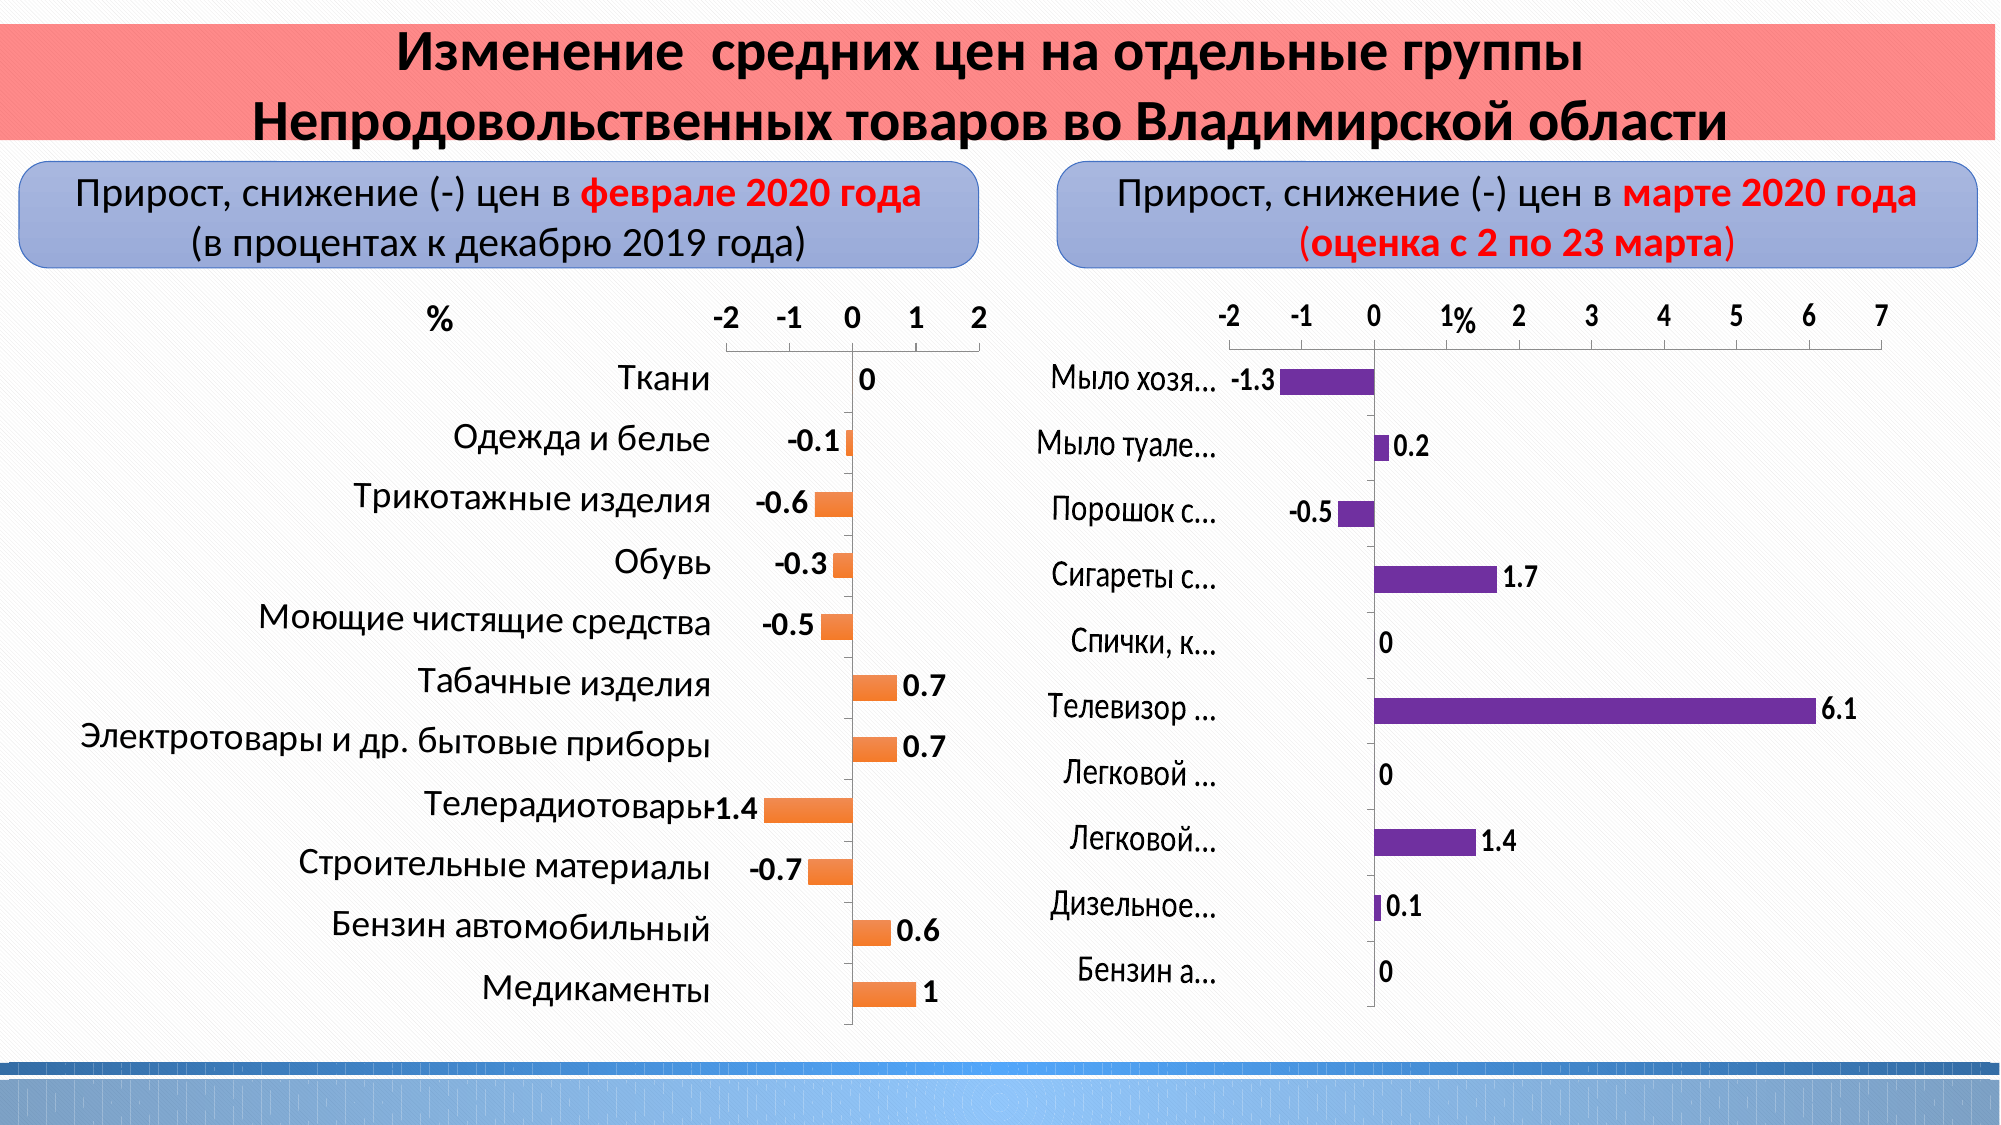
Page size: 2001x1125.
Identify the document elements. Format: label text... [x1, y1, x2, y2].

chart [1035, 291, 1935, 1039]
text_box Прирост, снижение (-) цен в феврале 2020 года (в процентах к декабрю 2019 года) [18, 160, 980, 269]
text_box Прирост, снижение (-) цен в марте 2020 года (оценка с 2 по 23 марта) [1056, 160, 1978, 269]
text_box Изменение средних цен на отдельные группы Непродовольственных товаров во Владимирской области [0, 24, 1996, 141]
chart [19, 292, 1015, 1058]
